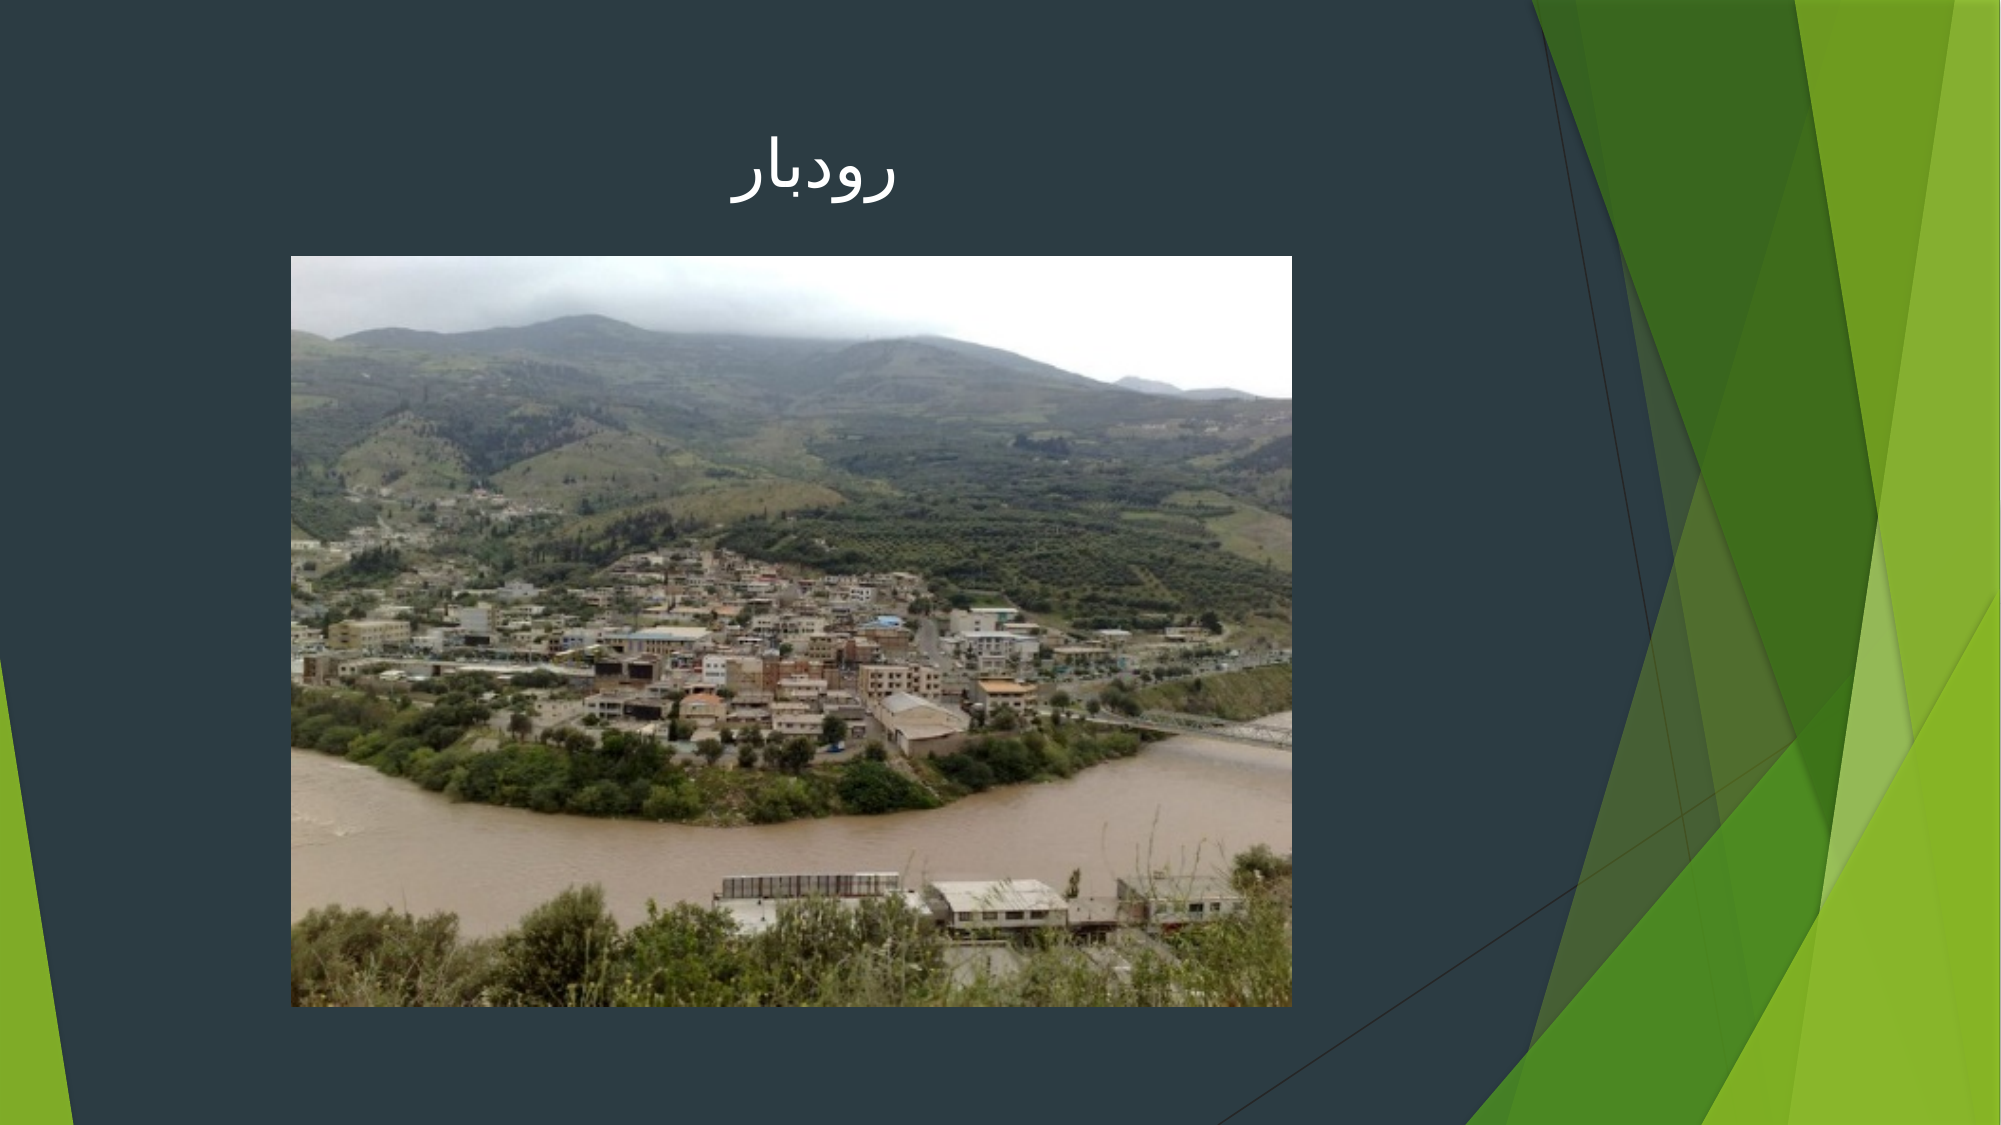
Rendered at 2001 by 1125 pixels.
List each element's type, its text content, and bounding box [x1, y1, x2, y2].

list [290, 255, 1293, 1008]
text_box رودبار [266, 112, 1366, 208]
